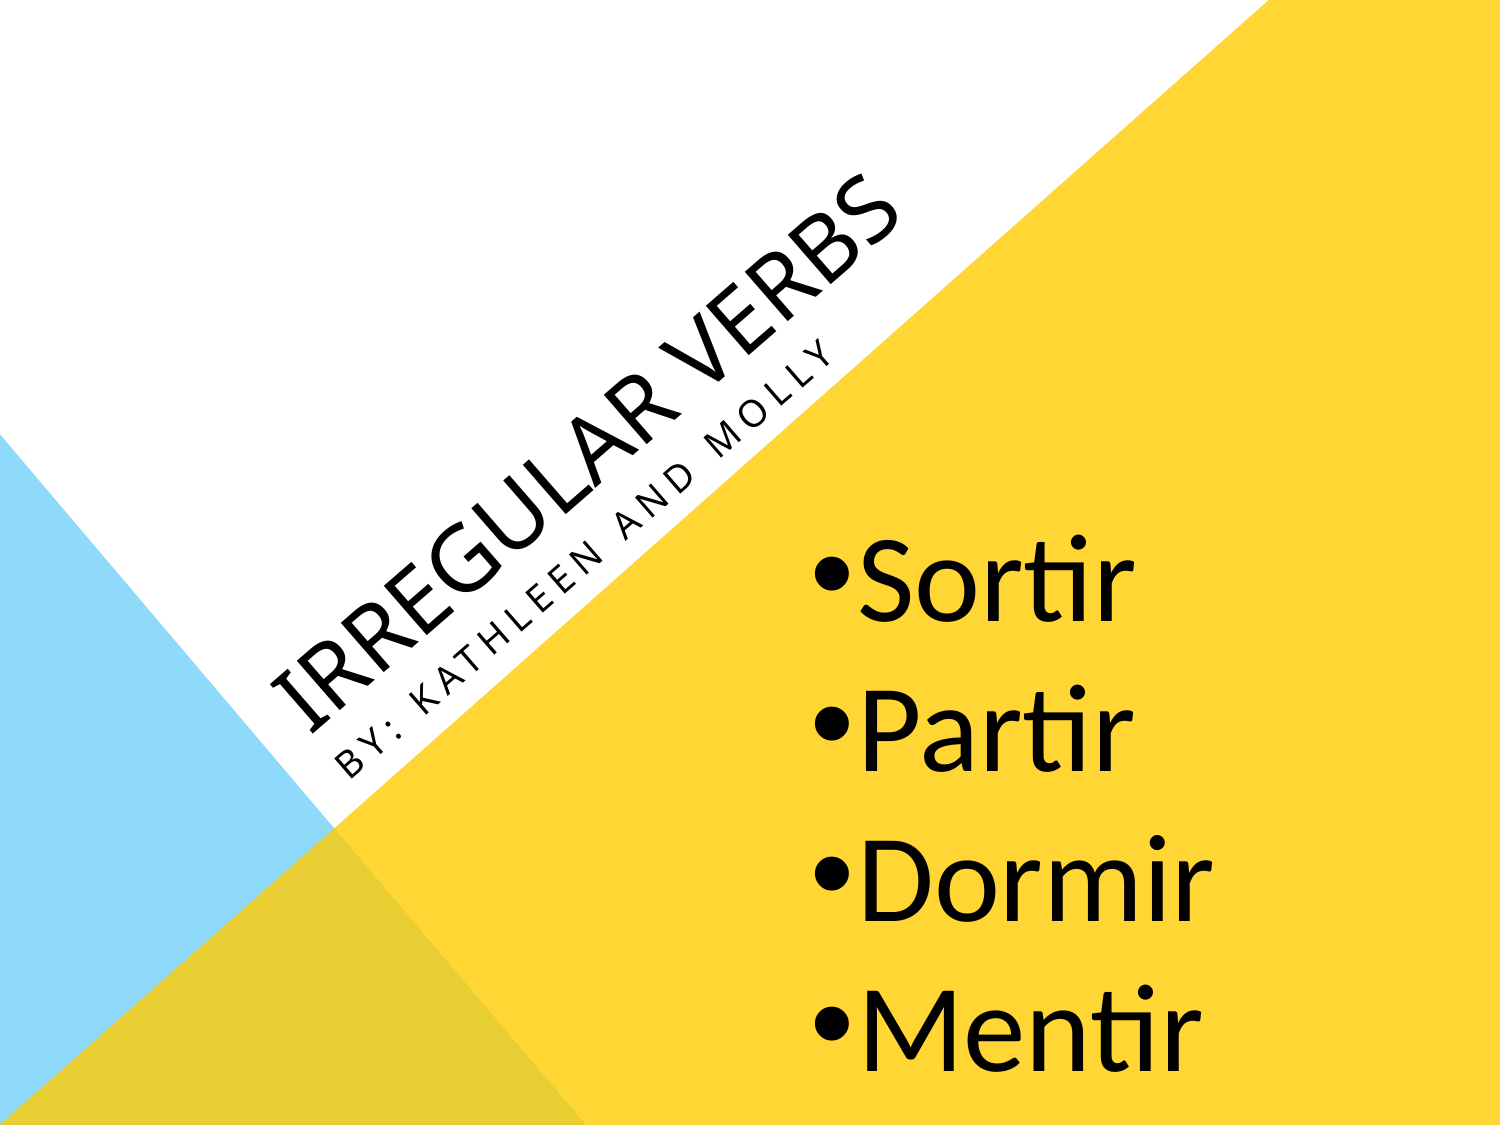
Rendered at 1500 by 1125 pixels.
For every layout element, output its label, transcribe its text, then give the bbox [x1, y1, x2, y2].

subtitle By: Kathleen and molly [312, 61, 1154, 804]
text_box Sortir Partir Dormir Mentir [795, 489, 1427, 1104]
title Irregular Verbs [182, 4, 1012, 761]
